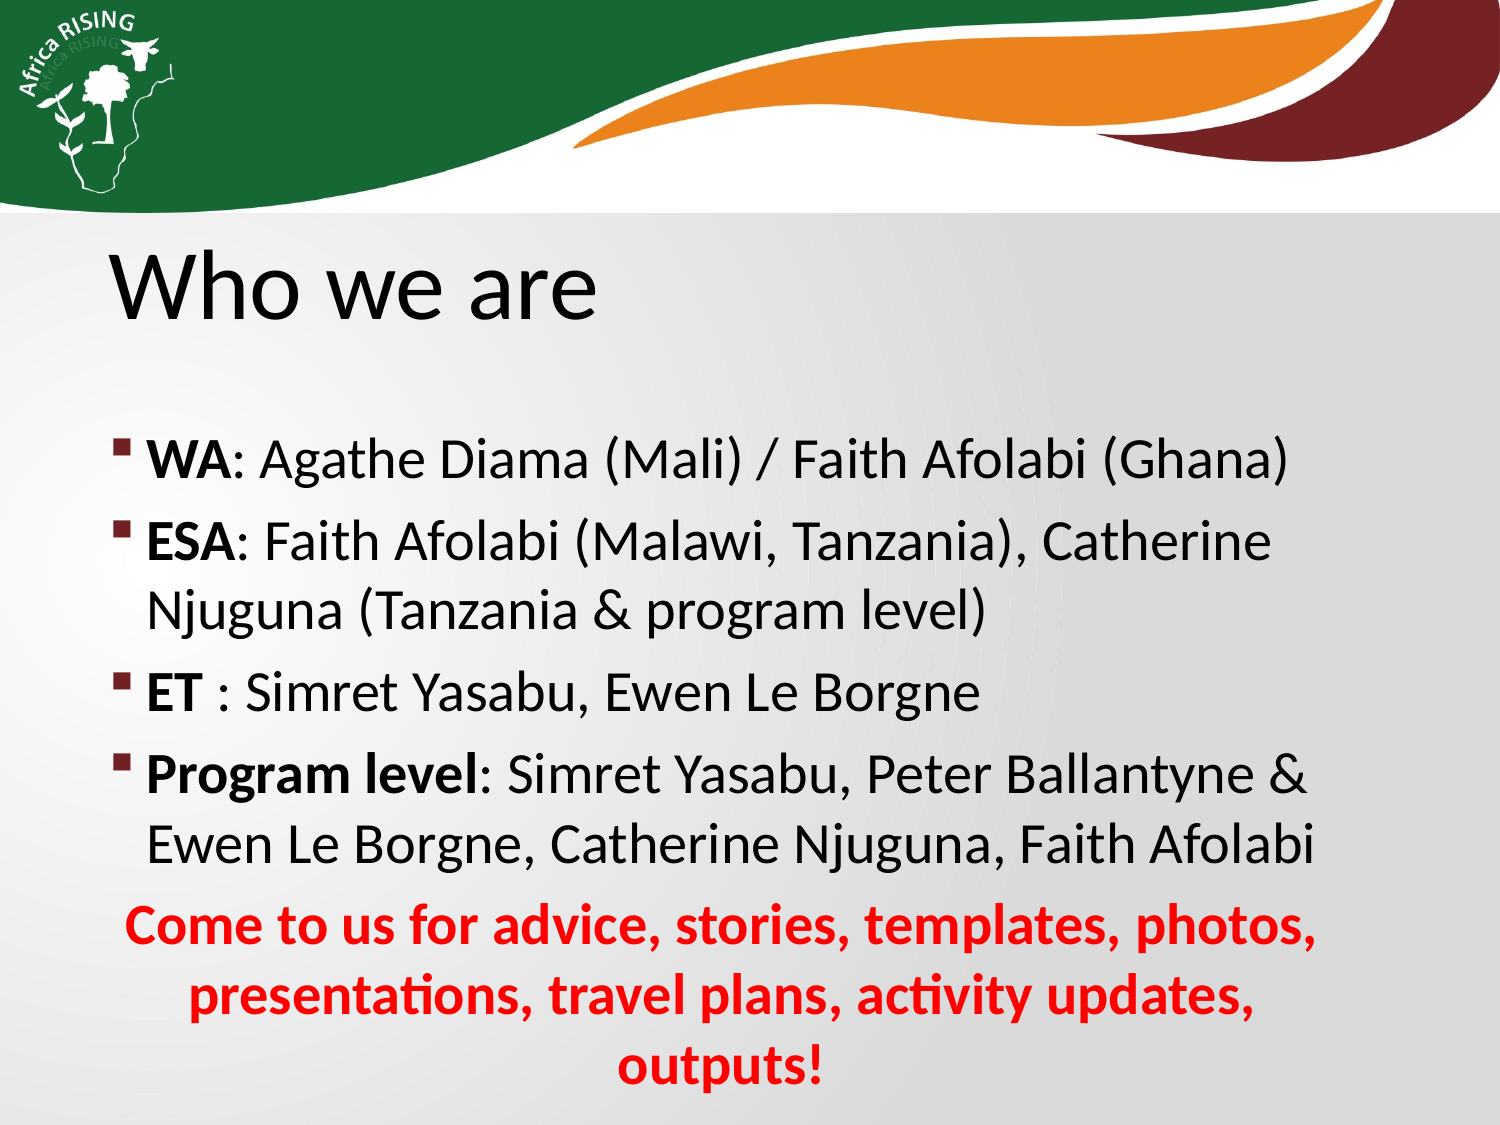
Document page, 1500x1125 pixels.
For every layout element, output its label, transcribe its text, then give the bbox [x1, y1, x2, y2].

list WA: Agathe Diama (Mali) / Faith Afolabi (Ghana) ESA: Faith Afolabi (Malawi, Tanzania), Catherine Njuguna (Tanzania & program level) ET : Simret Yasabu, Ewen Le Borgne Program level: Simret Yasabu, Peter Ballantyne & Ewen Le Borgne, Catherine Njuguna, Faith Afolabi Come to us for advice, stories, templates, photos, presentations, travel plans, activity updates, outputs! [75, 412, 1350, 1075]
list Who we are [75, 212, 1325, 400]
picture [0, 0, 1500, 213]
